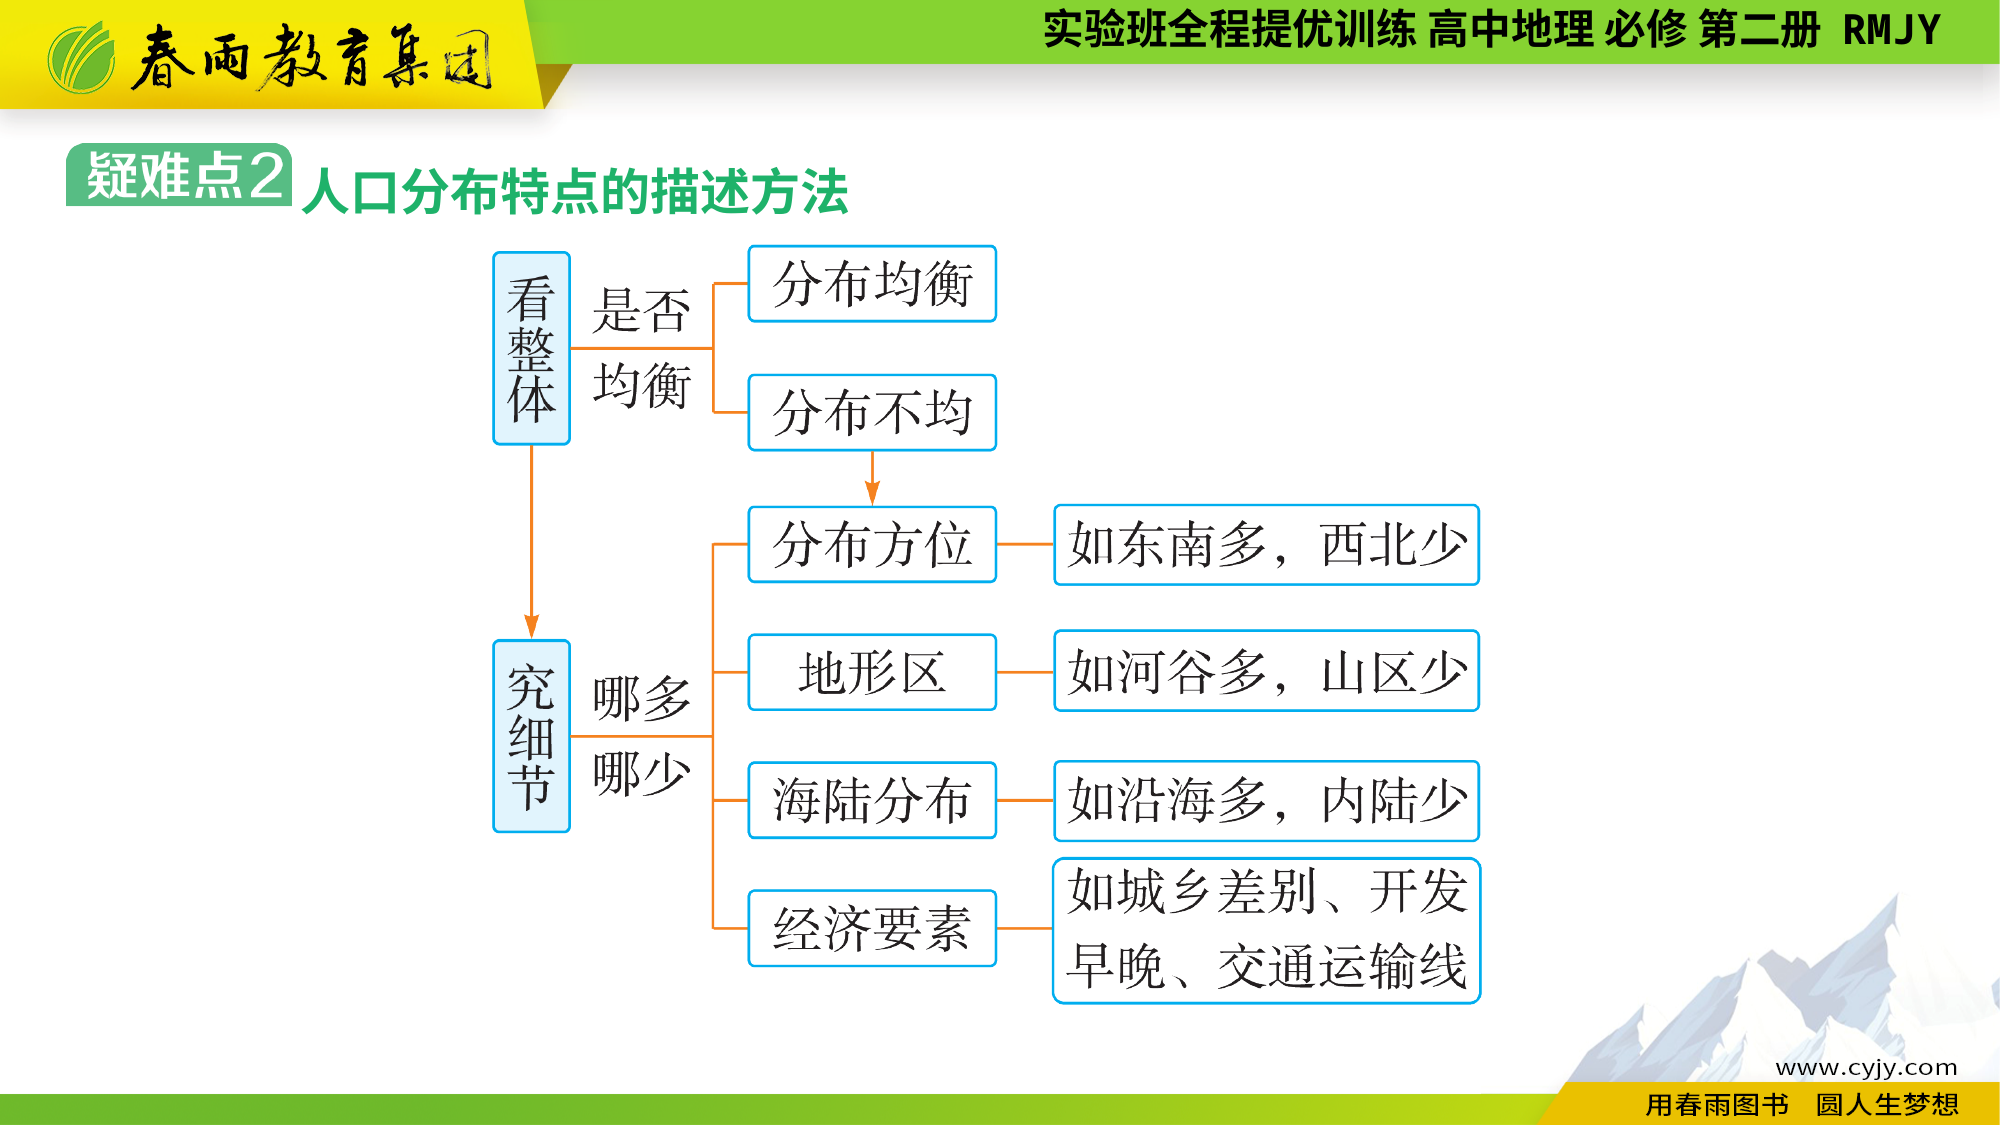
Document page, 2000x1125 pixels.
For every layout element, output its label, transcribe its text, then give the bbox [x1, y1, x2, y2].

picture [0, 0, 2000, 1125]
list 人口分布特点的描述方法 [59, 122, 1944, 229]
